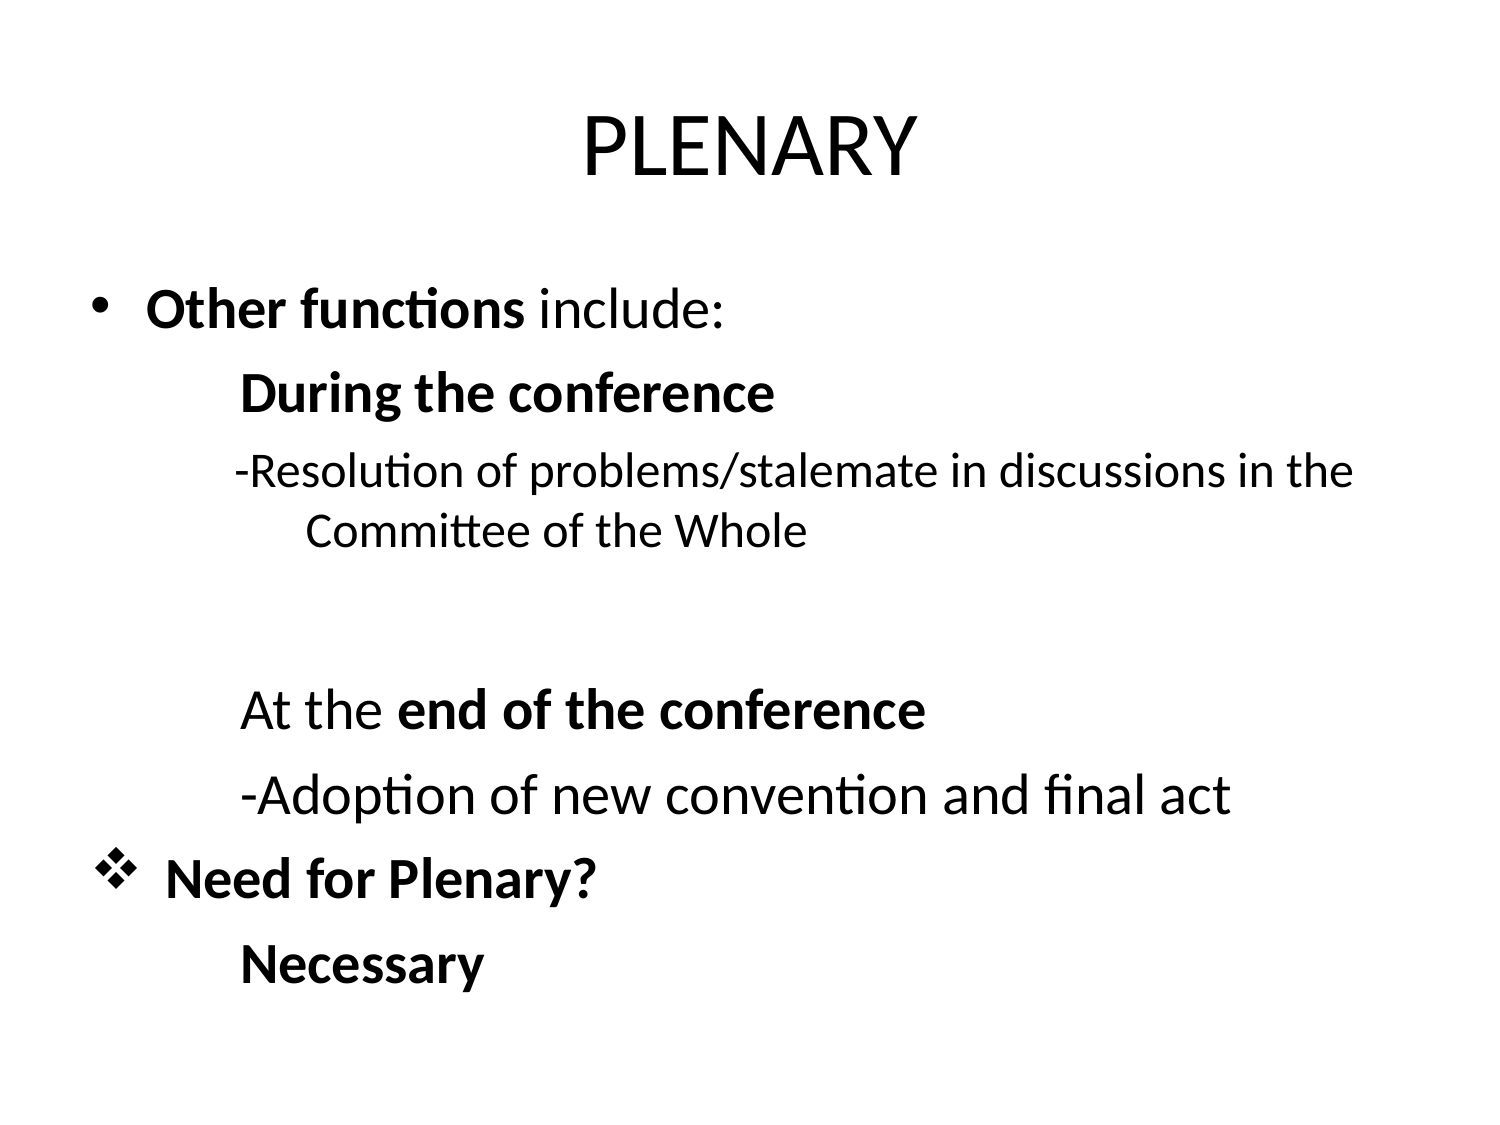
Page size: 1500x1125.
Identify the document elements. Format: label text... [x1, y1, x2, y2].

list Other functions include: During the conference -Resolution of problems/stalemate in discussions in the Committee of the Whole At the end of the conference -Adoption of new convention and final act Need for Plenary? Necessary [75, 262, 1425, 1005]
title PLENARY [75, 45, 1425, 233]
